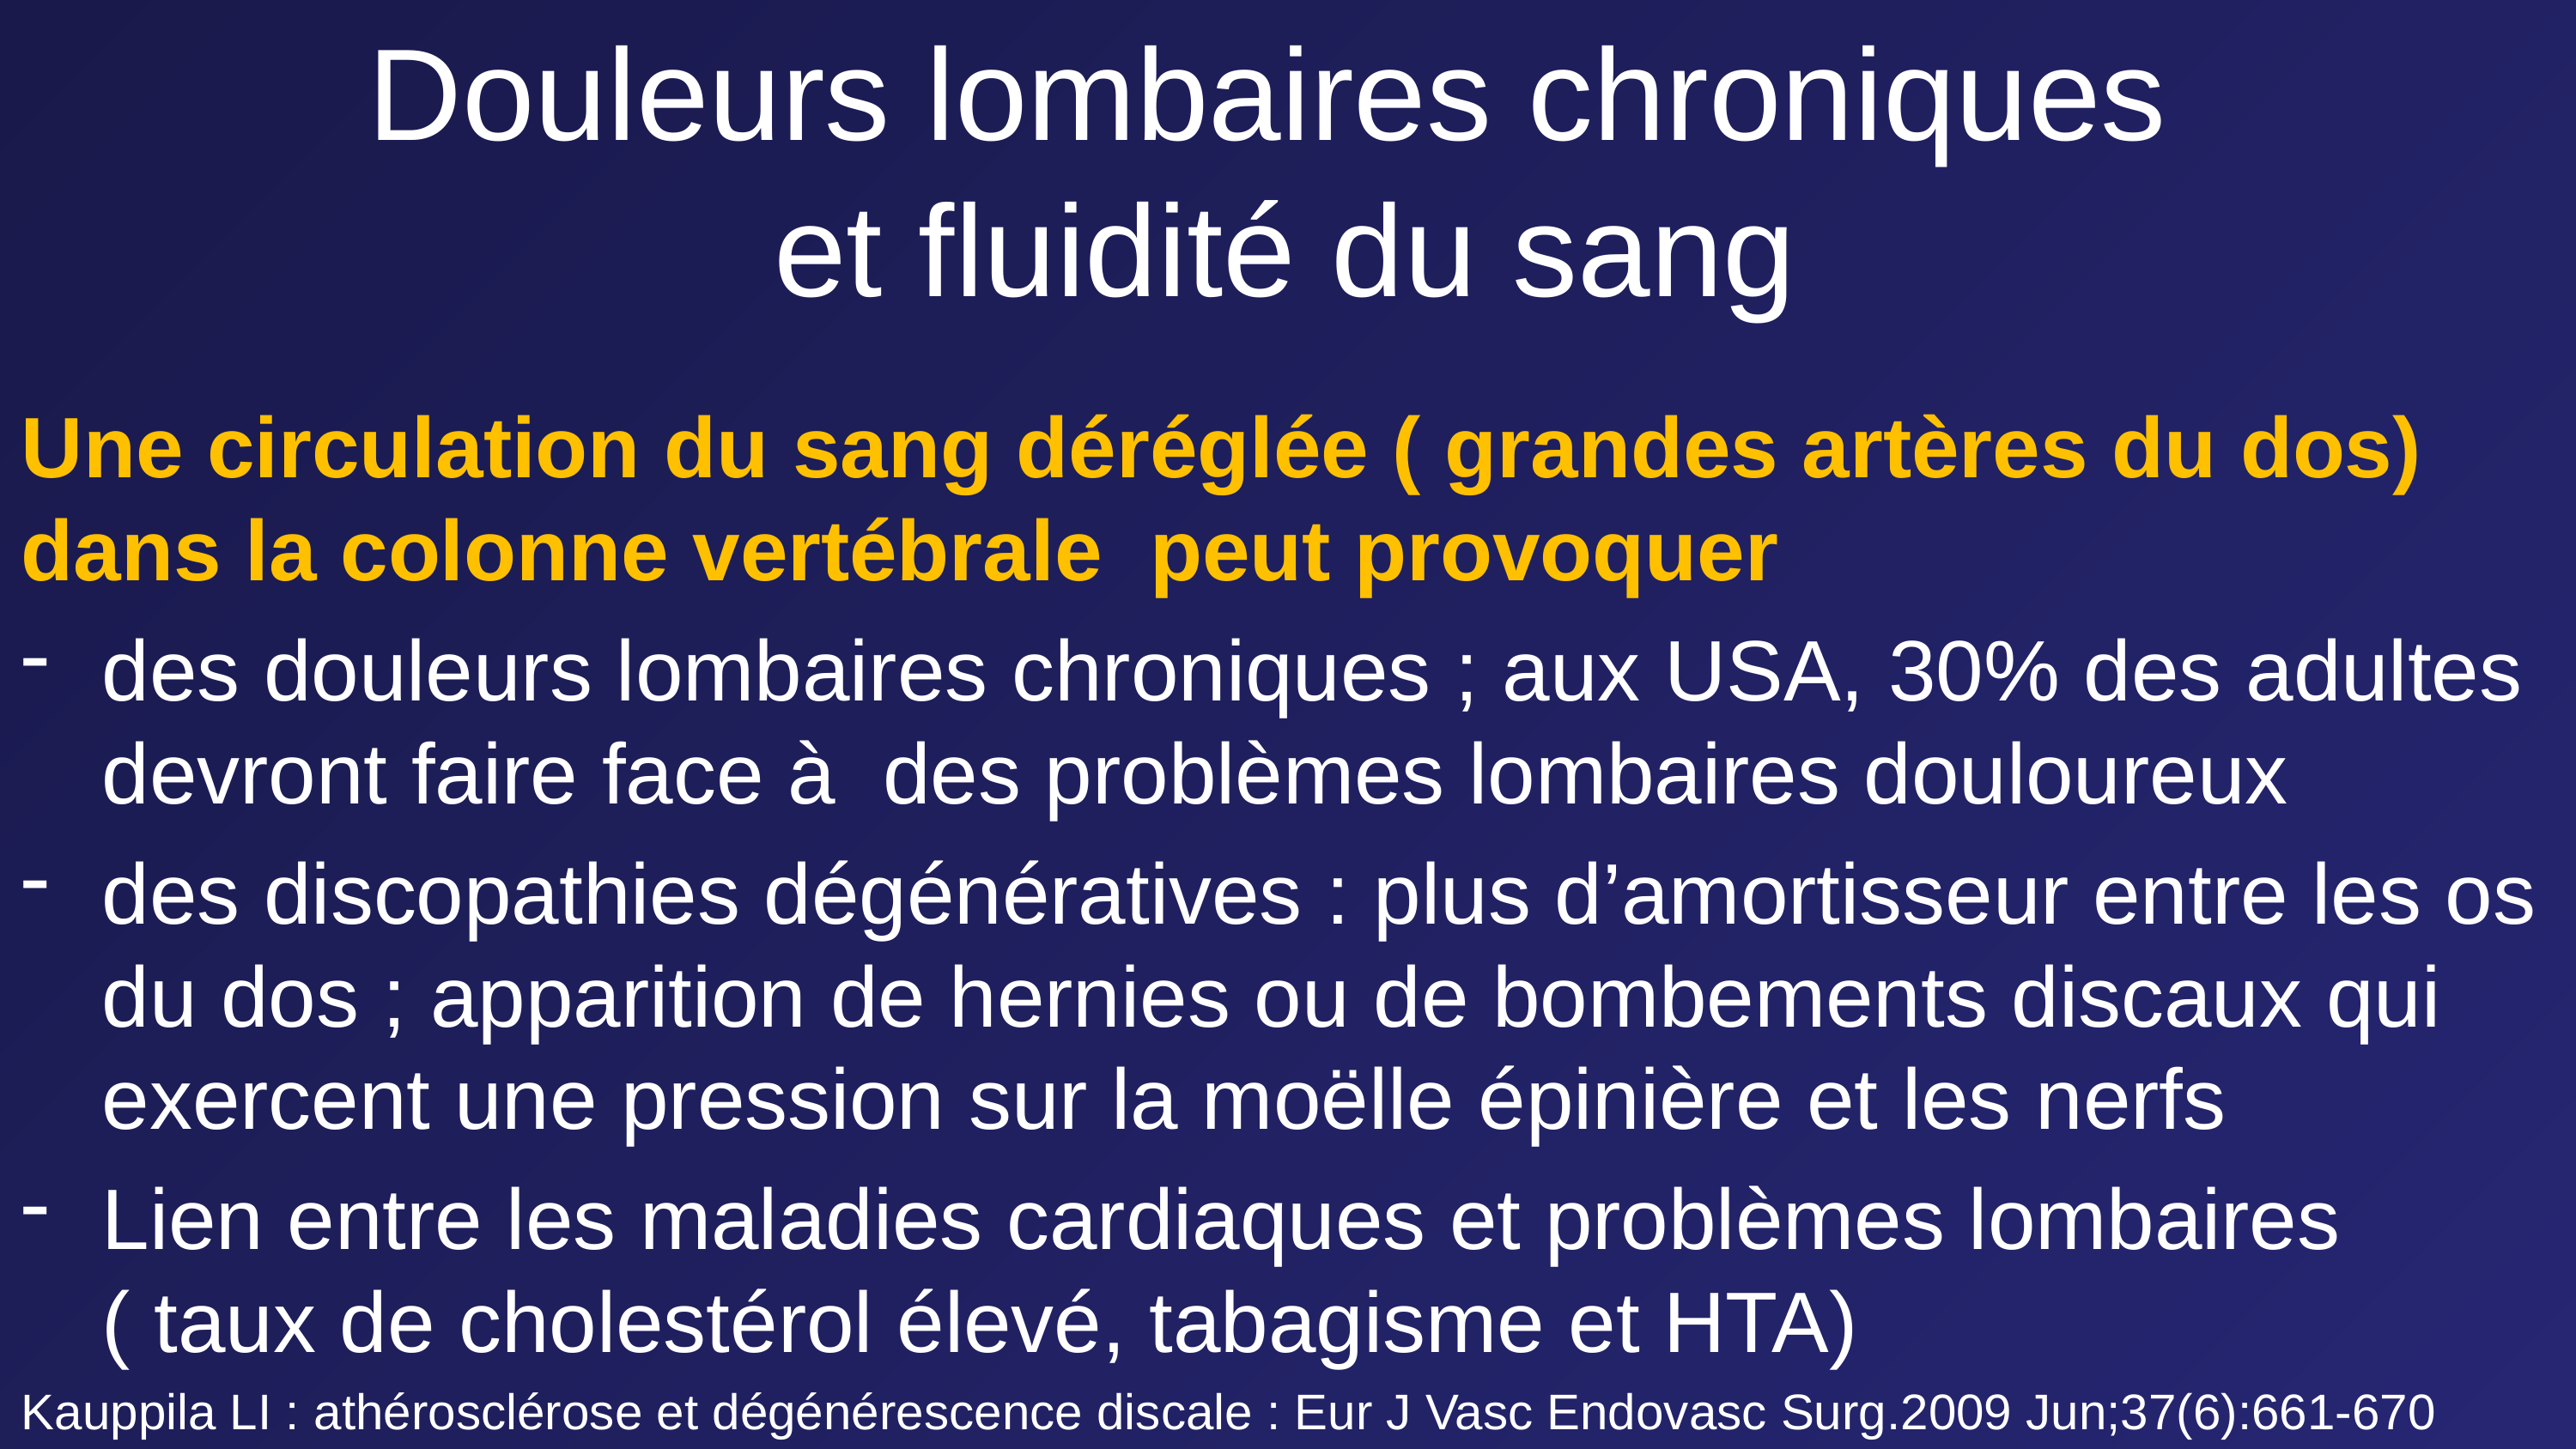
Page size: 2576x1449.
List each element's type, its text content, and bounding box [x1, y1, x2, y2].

title Douleurs lombaires chroniques et fluidité du sang [0, 37, 2571, 295]
list Une circulation du sang déréglée ( grandes artères du dos) dans la colonne vertébrale peut provoquer des douleurs lombaires chroniques ; aux USA, 30% des adultes devront faire face à des problèmes lombaires douloureux des discopathies dégénératives : plus d’amortisseur entre les os du dos ; apparition de hernies ou de bombements discaux qui exercent une pression sur la moëlle épinière et les nerfs Lien entre les maladies cardiaques et problèmes lombaires ( taux de cholestérol élevé, tabagisme et HTA) Kauppila LI : athérosclérose et dégénérescence discale : Eur J Vasc Endovasc Surg.2009 Jun;37(6):661-670 [0, 380, 2571, 1449]
